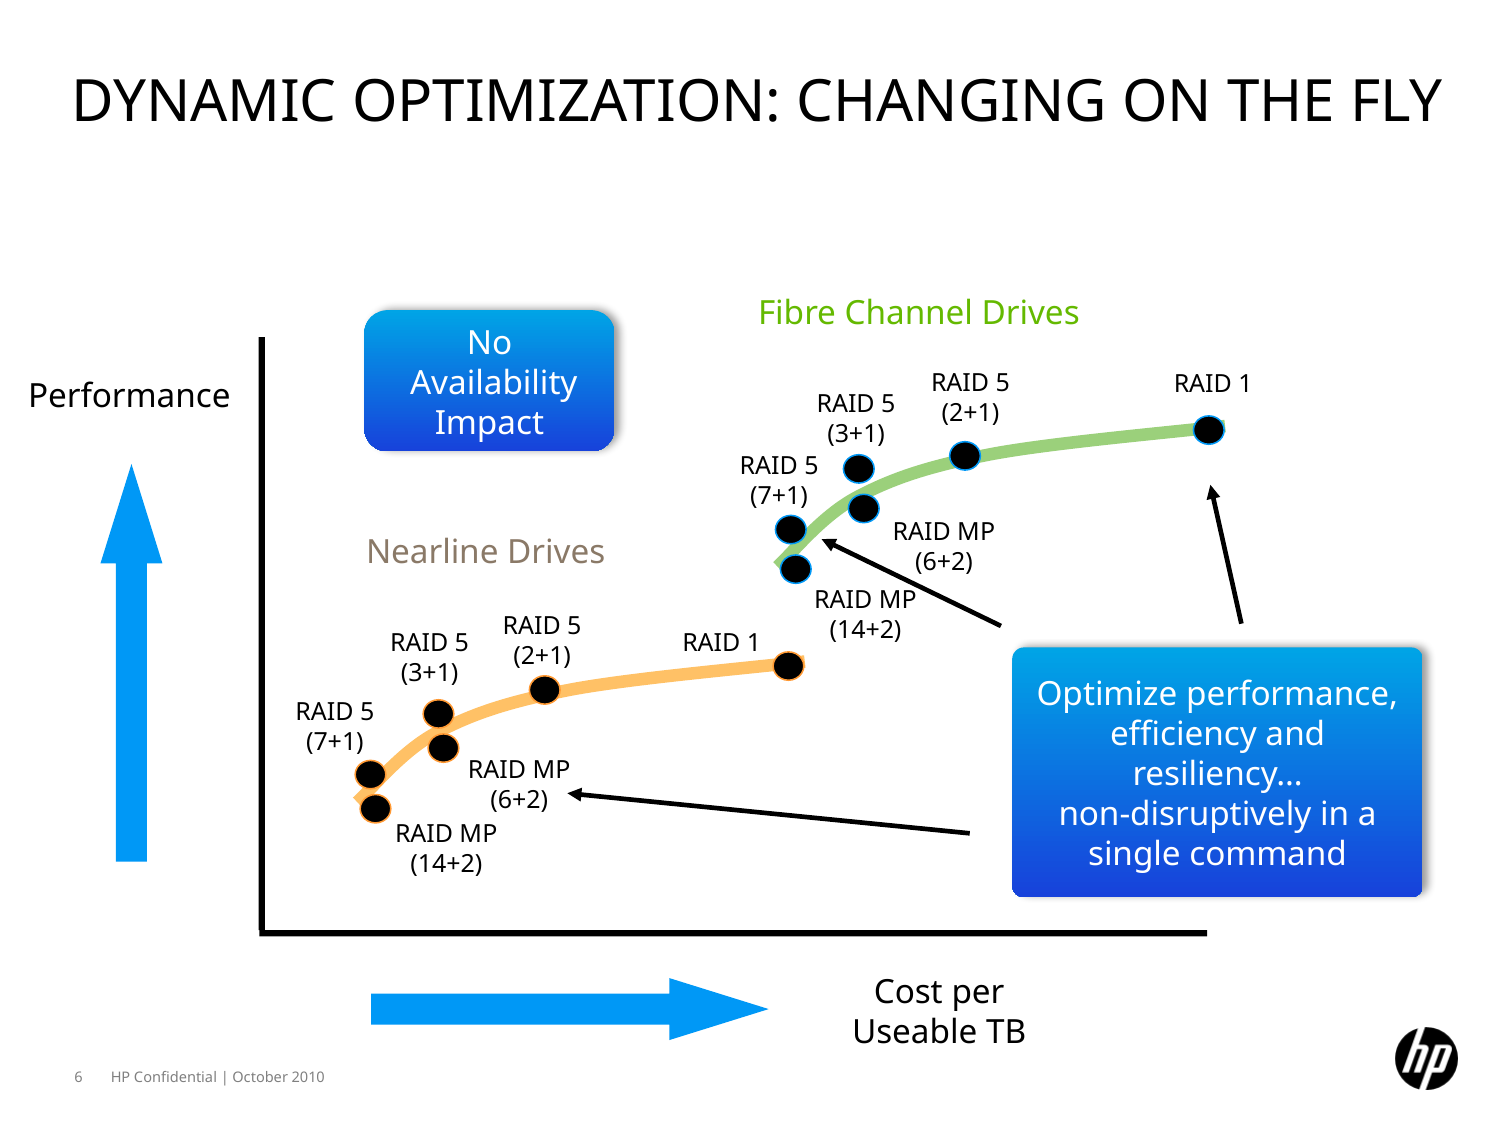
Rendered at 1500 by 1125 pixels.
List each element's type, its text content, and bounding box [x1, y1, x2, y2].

text_box [1193, 415, 1225, 445]
text_box [360, 794, 391, 810]
text_box [821, 538, 894, 574]
text_box [1207, 484, 1242, 624]
text_box [780, 554, 812, 575]
picture [1393, 1025, 1460, 1092]
text_box RAID 5 (3+1) [342, 617, 518, 664]
text_box [428, 733, 459, 757]
text_box No Availability Impact [362, 308, 617, 454]
text_box RAID MP (6+2) [431, 744, 607, 791]
text_box Performance [3, 366, 256, 422]
text_box [100, 463, 163, 862]
text_box [863, 429, 1194, 505]
text_box RAID 1 [1125, 358, 1301, 405]
text_box Nearline Drives [271, 522, 701, 578]
text_box [355, 760, 386, 789]
text_box RAID MP (14+2) [358, 807, 534, 854]
text_box [775, 515, 807, 544]
text_box [423, 699, 454, 729]
text_box RAID 1 [634, 617, 810, 664]
text_box RAID 5 (7+1) [691, 439, 867, 486]
text_box Cost per Useable TB [813, 963, 1066, 1058]
text_box [949, 441, 981, 471]
text_box RAID 5 (3+1) [768, 378, 944, 425]
text_box [357, 664, 774, 803]
text_box RAID MP (14+2) [778, 574, 954, 620]
text_box [773, 663, 804, 681]
title Dynamic Optimization: Changing on the FLY [55, 55, 1500, 199]
text_box RAID 5 (2+1) [883, 357, 1059, 404]
text_box [866, 456, 875, 482]
text_box RAID MP (6+2) [856, 505, 1032, 552]
text_box [567, 791, 970, 834]
text_box Optimize performance, efficiency and resiliency… non-disruptively in a single command [1010, 645, 1425, 900]
text_box [529, 675, 561, 705]
text_box RAID 5 (2+1) [454, 599, 630, 646]
text_box RAID 5 (7+1) [247, 686, 423, 732]
text_box [371, 978, 769, 1041]
text_box [848, 494, 879, 521]
text_box Fibre Channel Drives [685, 284, 1153, 339]
text_box [788, 501, 856, 558]
